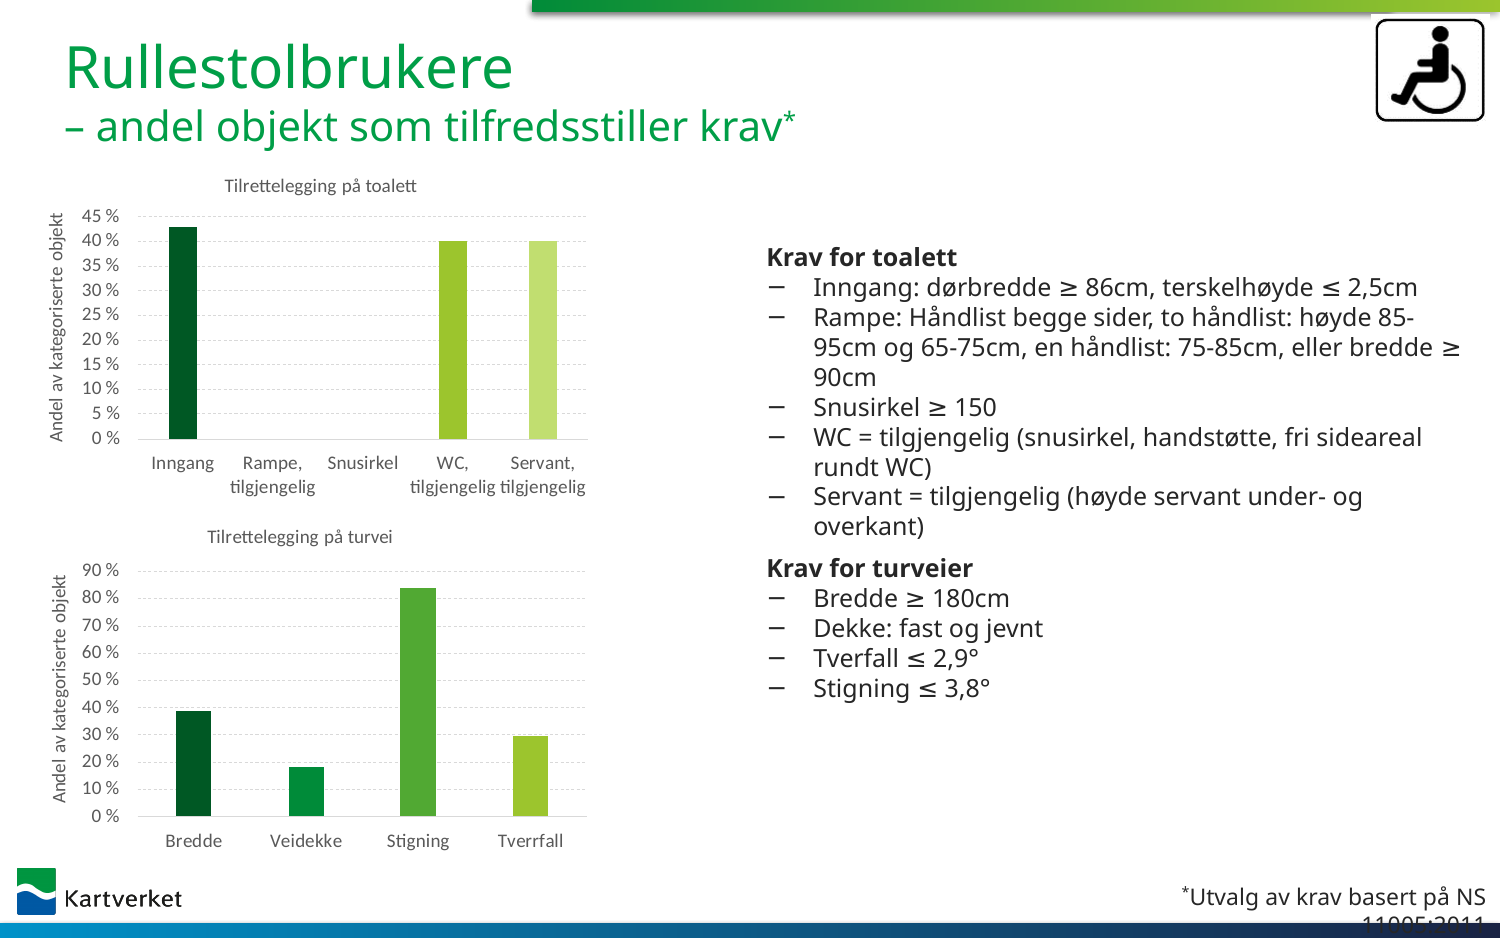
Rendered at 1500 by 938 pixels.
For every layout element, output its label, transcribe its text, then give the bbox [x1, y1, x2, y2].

picture [1371, 13, 1491, 127]
text_box Rullestolbrukere – andel objekt som tilfredsstiller krav* [49, 14, 1431, 158]
picture [41, 520, 598, 859]
text_box Krav for toalett Inngang: dørbredde ≥ 86cm, terskelhøyde ≤ 2,5cm Rampe: Håndlist begge sider, to håndlist: høyde 85-95cm og 65-75cm, en håndlist: 75-85cm, eller bredde ≥ 90cm Snusirkel ≥ 150 WC = tilgjengelig (snusirkel, handstøtte, fri sideareal rundt WC) Servant = tilgjengelig (høyde servant under- og overkant) [751, 234, 1483, 545]
text_box *Utvalg av krav basert på NS 11005:2011 [1068, 873, 1500, 938]
picture [41, 166, 599, 505]
text_box Krav for turveier Bredde ≥ 180cm Dekke: fast og jevnt Tverfall ≤ 2,9° Stigning ≤ 3,8° [751, 545, 1483, 710]
